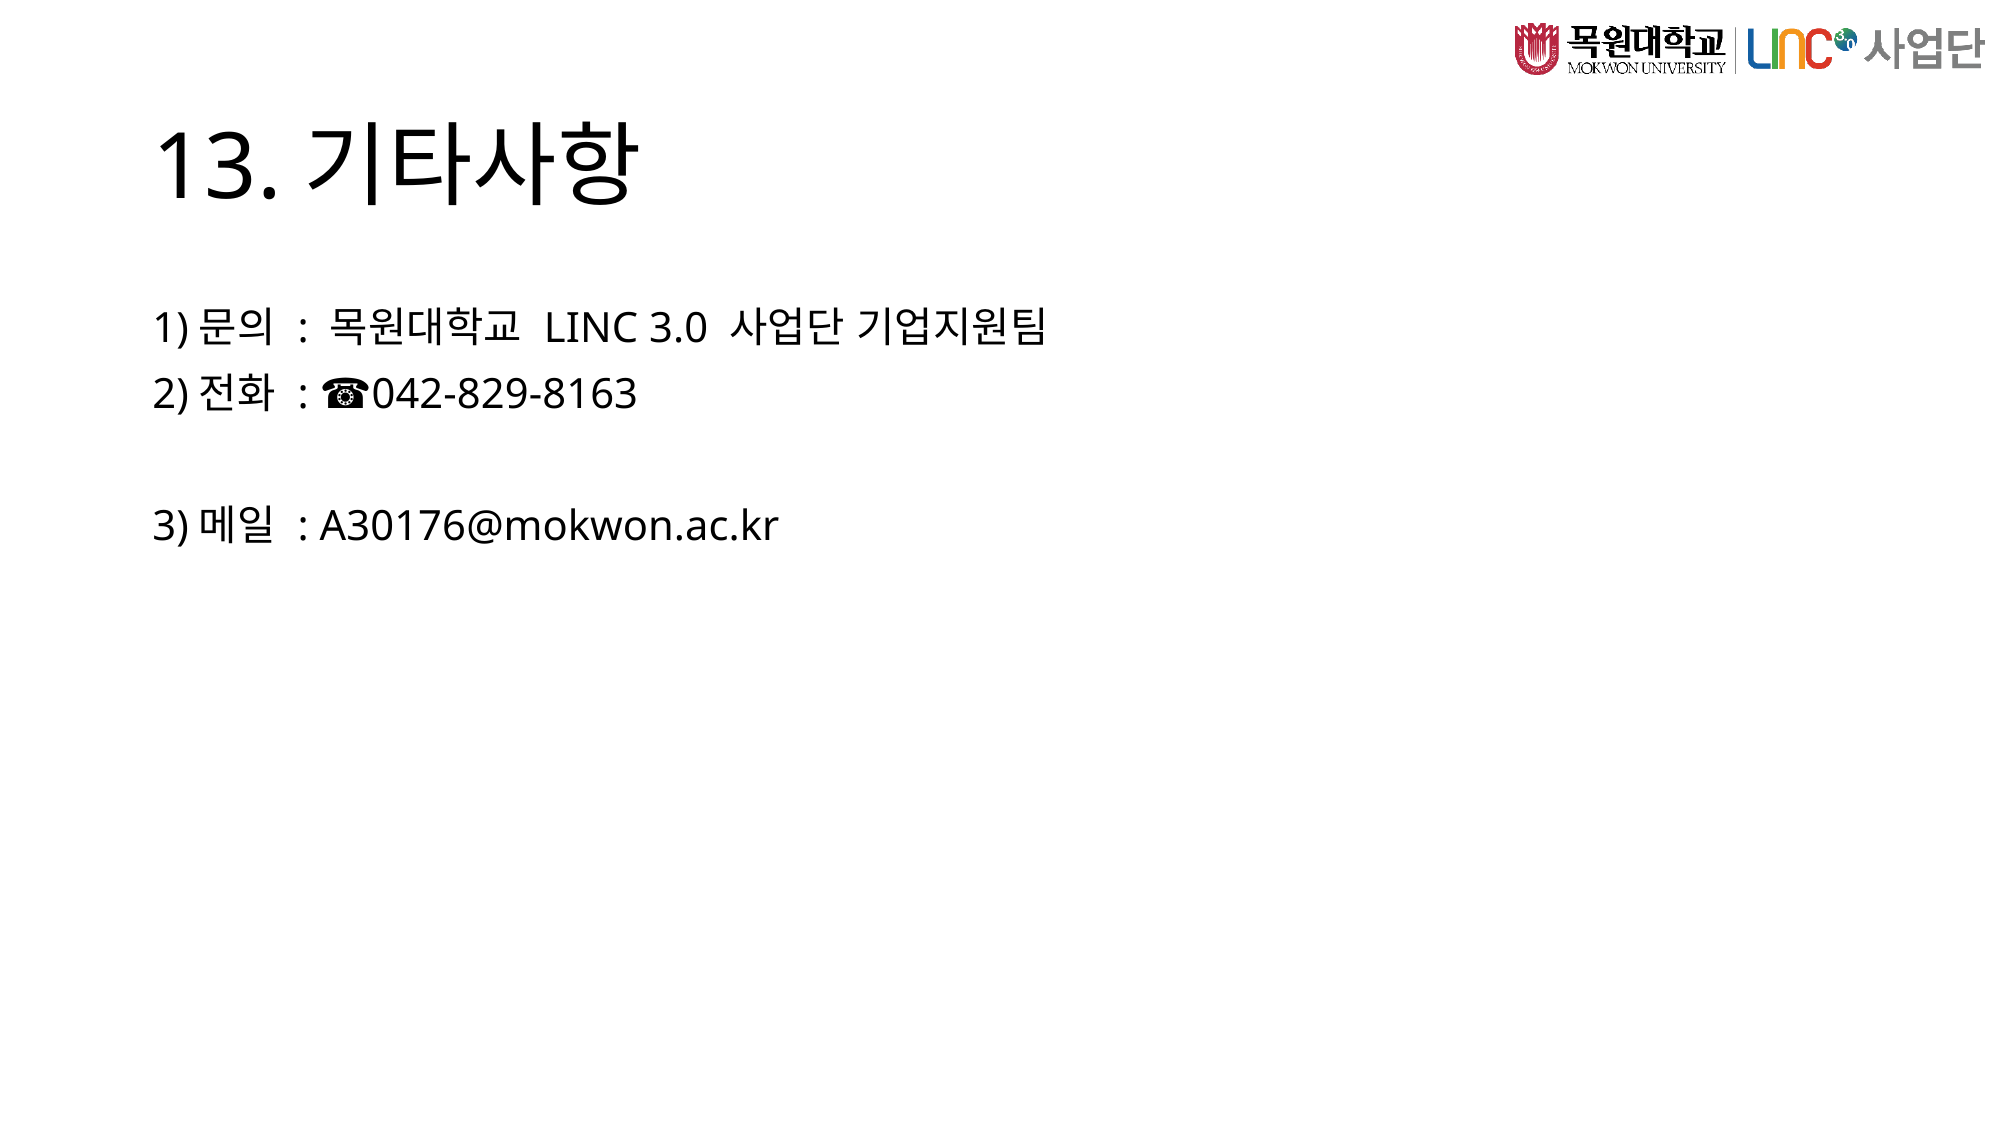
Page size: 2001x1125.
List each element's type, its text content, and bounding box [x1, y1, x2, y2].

list 1)문의 : 목원대학교 LINC 3.0 사업단 기업지원팀 2)전화 : ☎042-829-8163 3)메일 : A30176@mokwon.ac.kr [137, 299, 1863, 1014]
picture [1515, 23, 1985, 75]
title 13.기타사항 [137, 59, 1863, 278]
